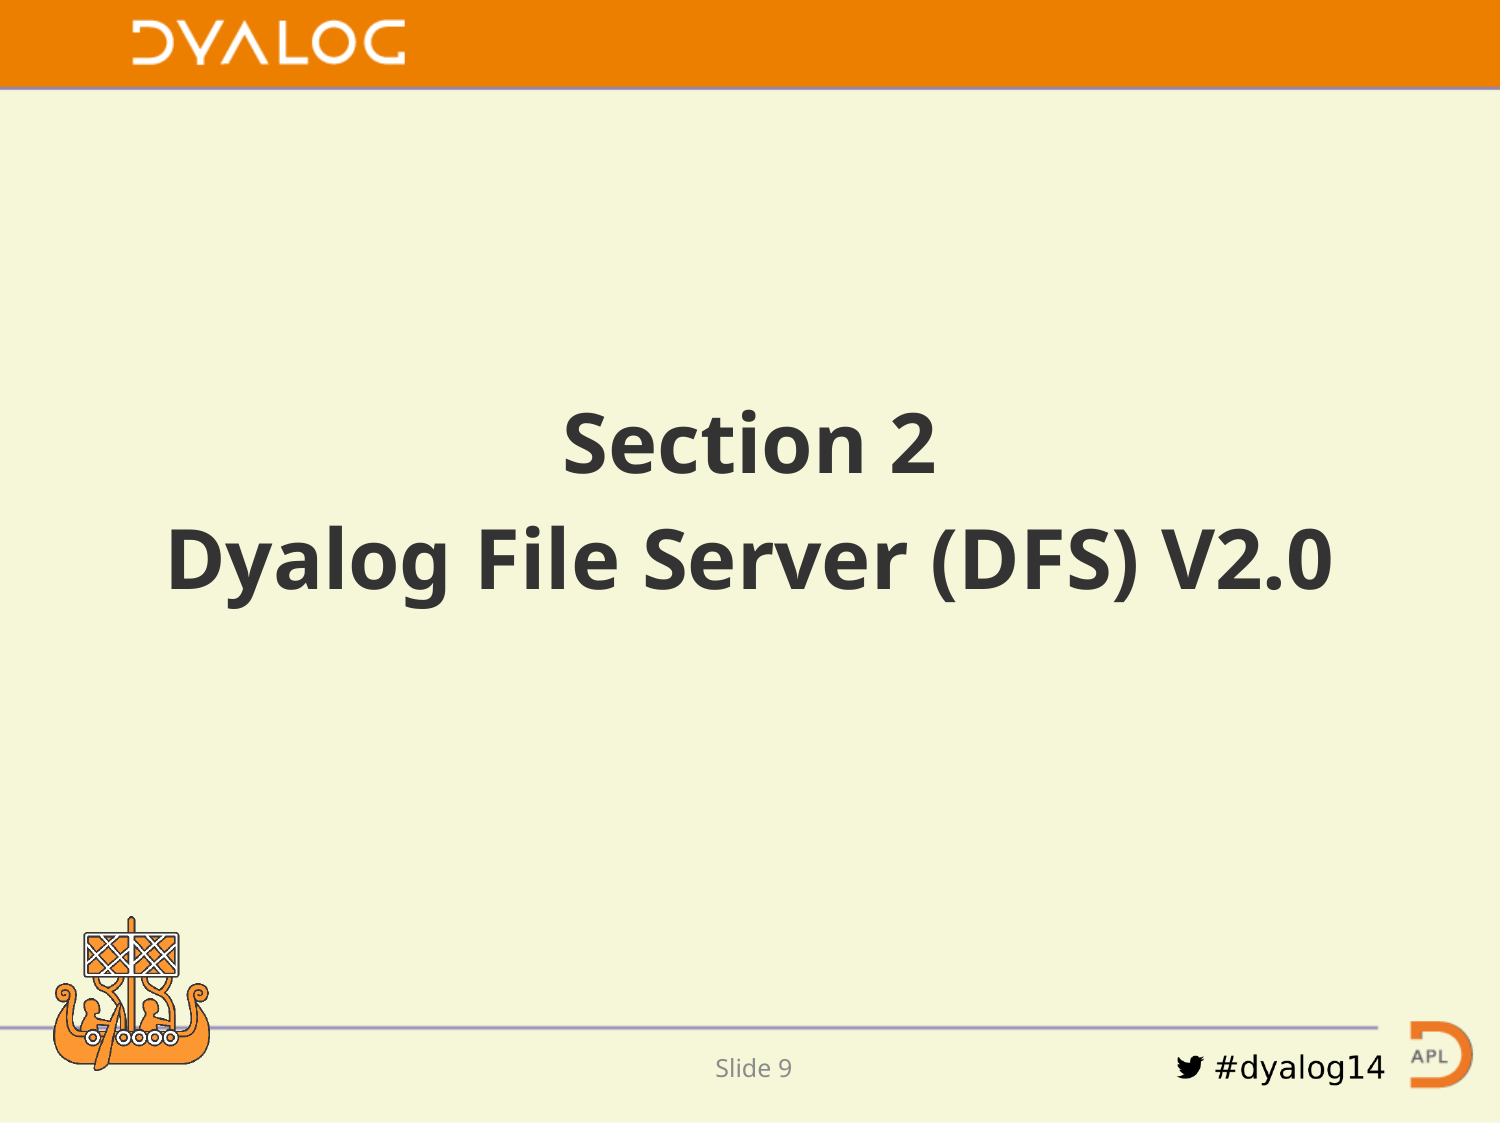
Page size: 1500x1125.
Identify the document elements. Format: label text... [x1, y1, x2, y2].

list Section 2 Dyalog File Server (DFS) V2.0 [123, 149, 1376, 917]
picture [0, 0, 1500, 1123]
slide_number Slide 8 [585, 1039, 923, 1100]
